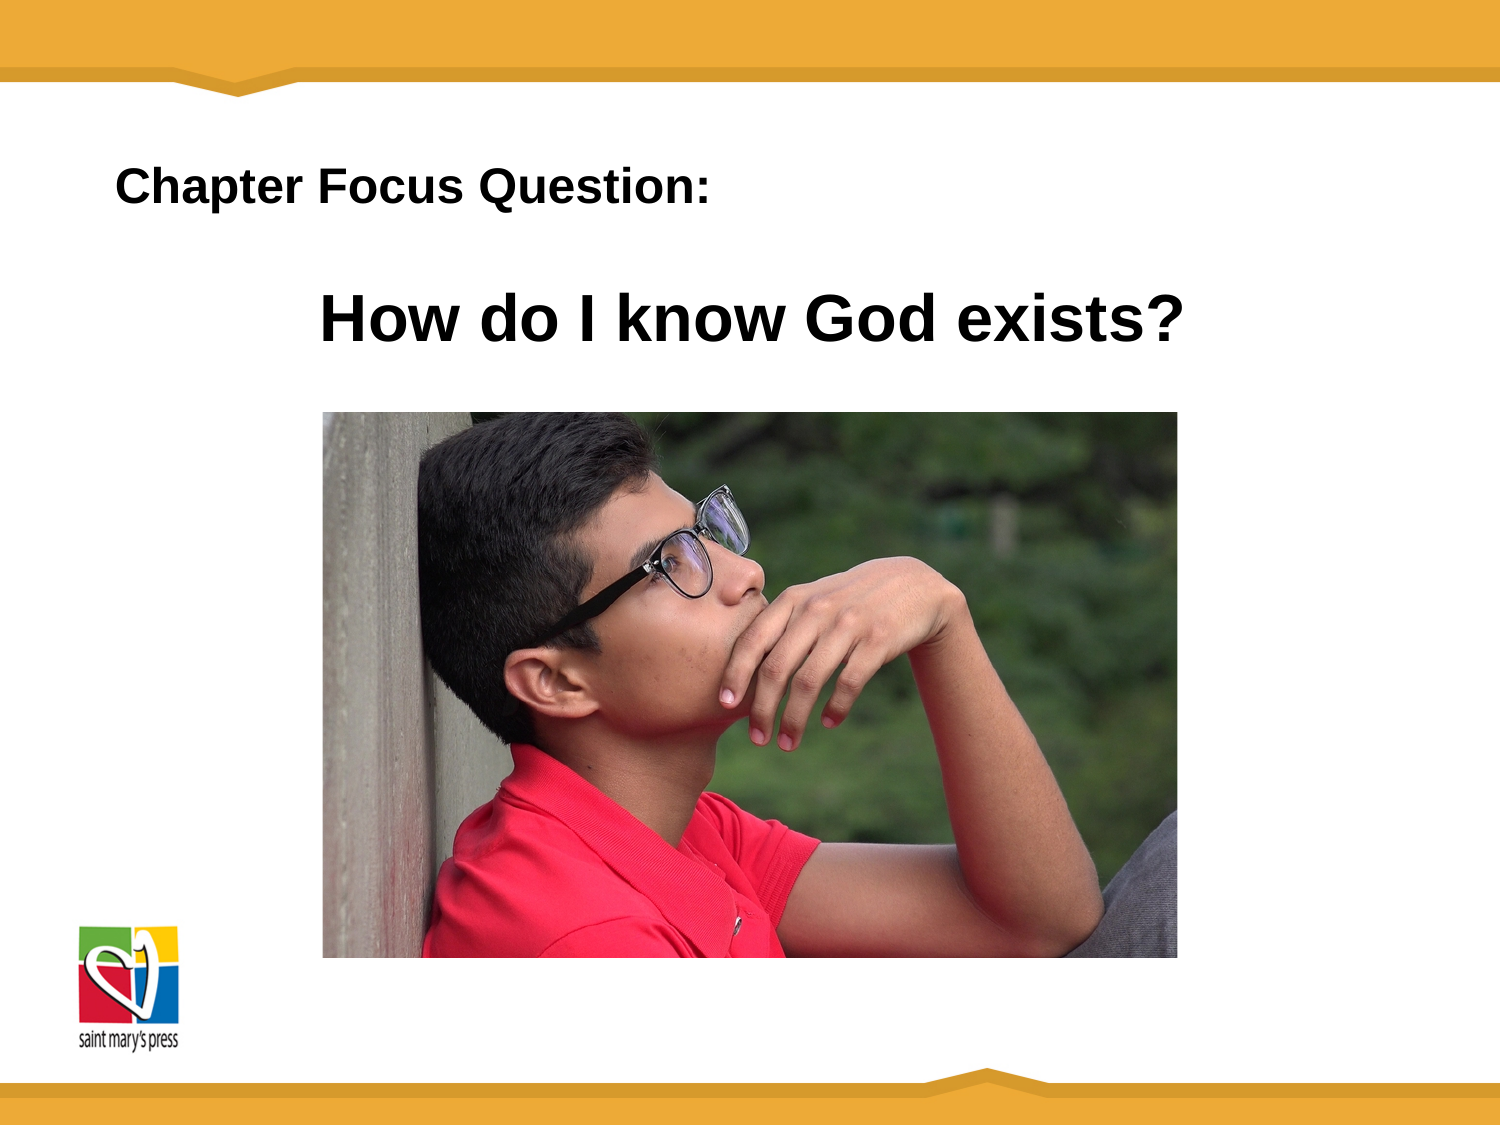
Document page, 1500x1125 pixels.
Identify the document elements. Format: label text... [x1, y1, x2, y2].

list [322, 412, 1178, 958]
picture [0, 0, 1500, 1125]
text_box Chapter Focus Question: [99, 146, 1425, 259]
title How do I know God exists? [112, 259, 1413, 372]
